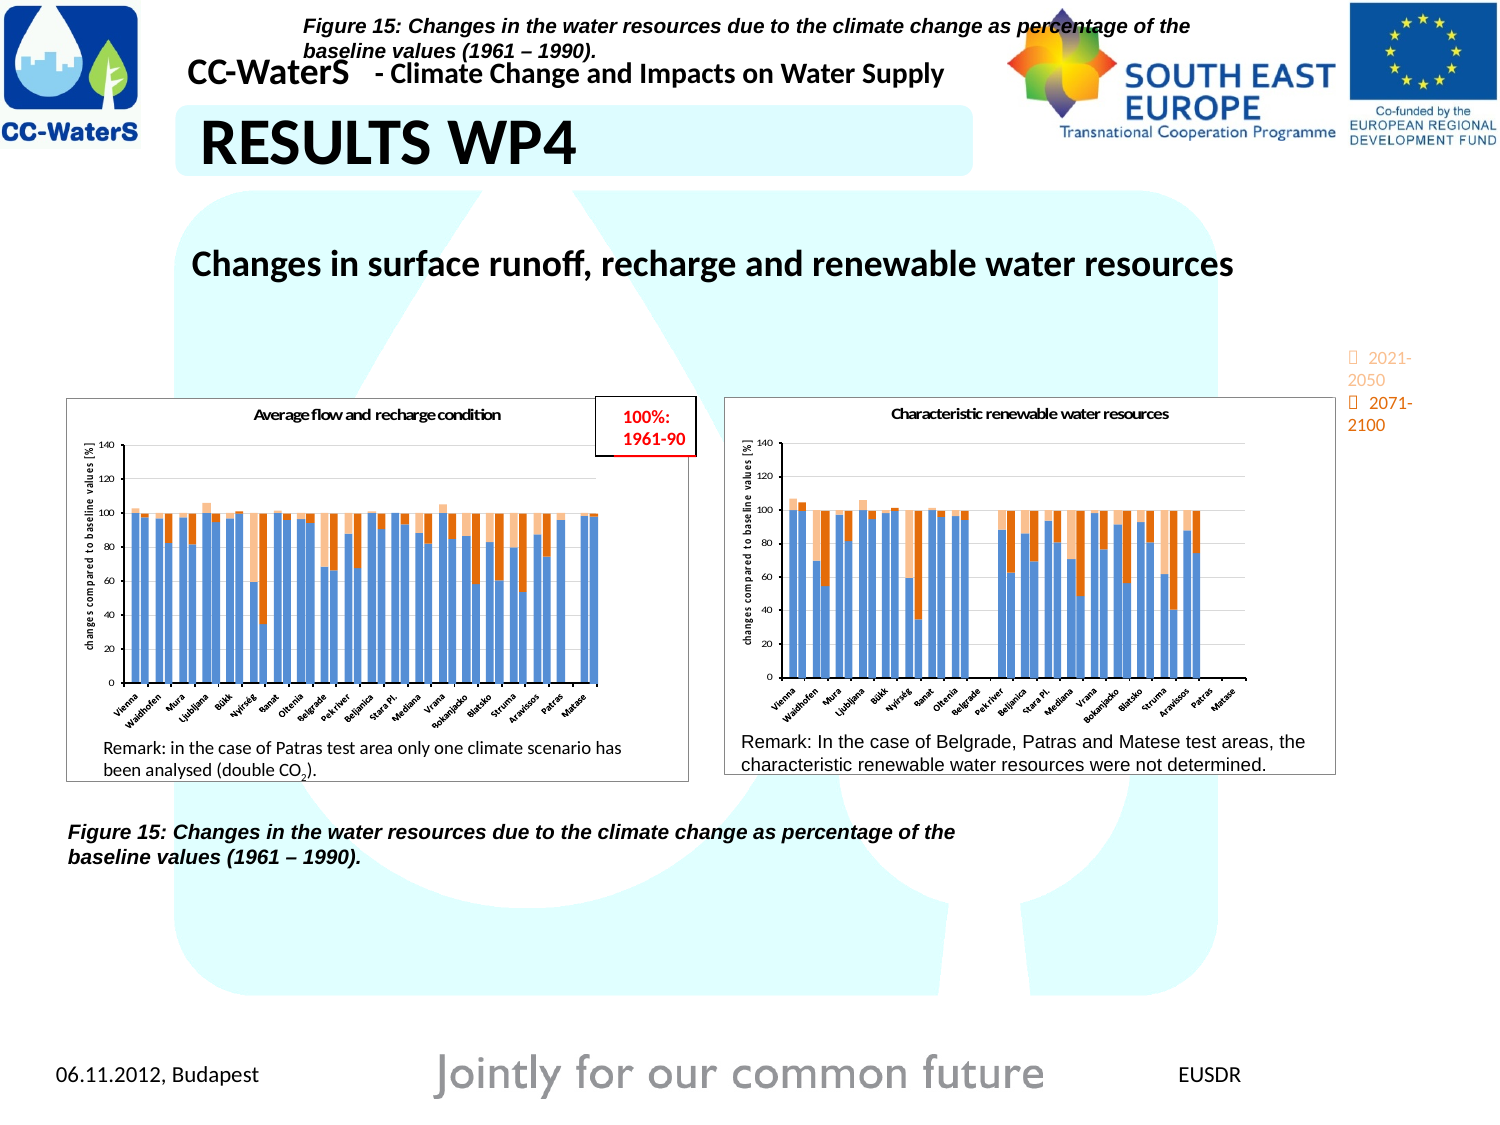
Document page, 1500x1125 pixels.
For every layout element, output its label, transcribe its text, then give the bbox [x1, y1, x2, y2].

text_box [726, 337, 1433, 776]
text_box Changes in surface runoff, recharge and renewable water resources [177, 231, 1447, 292]
picture [64, 396, 698, 783]
picture [722, 395, 726, 776]
text_box Figure 15: Changes in the water resources due to the climate change as percentage of the baseline values (1961 – 1990). [53, 811, 1306, 876]
text_box RESULTS WP4 [185, 90, 593, 185]
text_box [88, 396, 716, 770]
picture [1347, 75, 1500, 148]
text_box Figure 15: Changes in the water resources due to the climate change as percentage of the baseline values (1961 – 1990). [288, 5, 1212, 70]
picture [1007, 75, 1336, 141]
picture [433, 1054, 1043, 1099]
text_box [0, 0, 1500, 75]
picture [0, 75, 141, 149]
